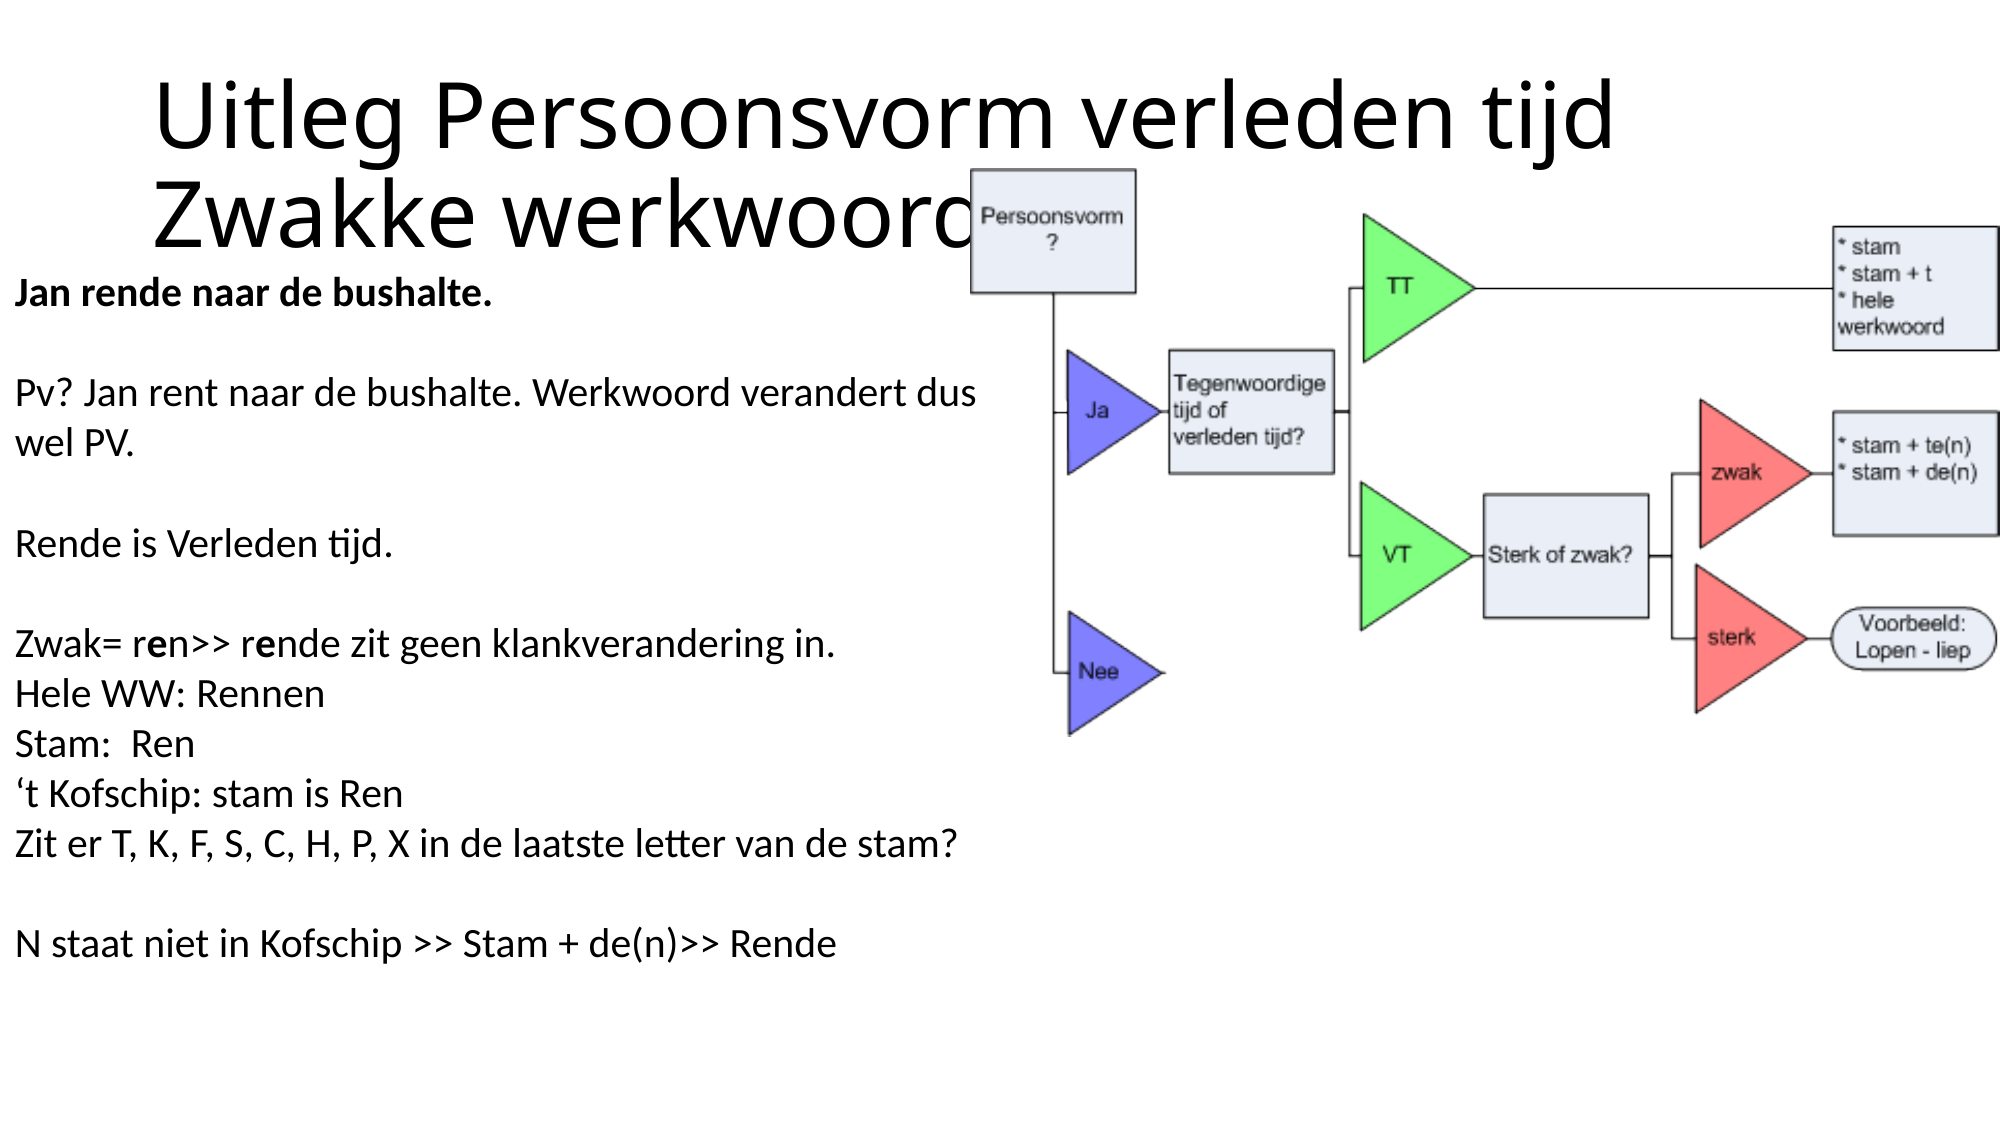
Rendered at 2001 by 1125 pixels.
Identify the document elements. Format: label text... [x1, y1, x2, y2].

picture [970, 168, 2000, 737]
text_box Jan rende naar de bushalte. Pv? Jan rent naar de bushalte. Werkwoord verandert dus wel PV. Rende is Verleden tijd. Zwak= ren>> rende zit geen klankverandering in. Hele WW: Rennen Stam: Ren ‘t Kofschip: stam is Ren Zit er T, K, F, S, C, H, P, X in de laatste letter van de stam? N staat niet in Kofschip >> Stam + de(n)>> Rende [0, 257, 1001, 1068]
title Uitleg Persoonsvorm verleden tijd Zwakke werkwoord [137, 59, 1863, 257]
